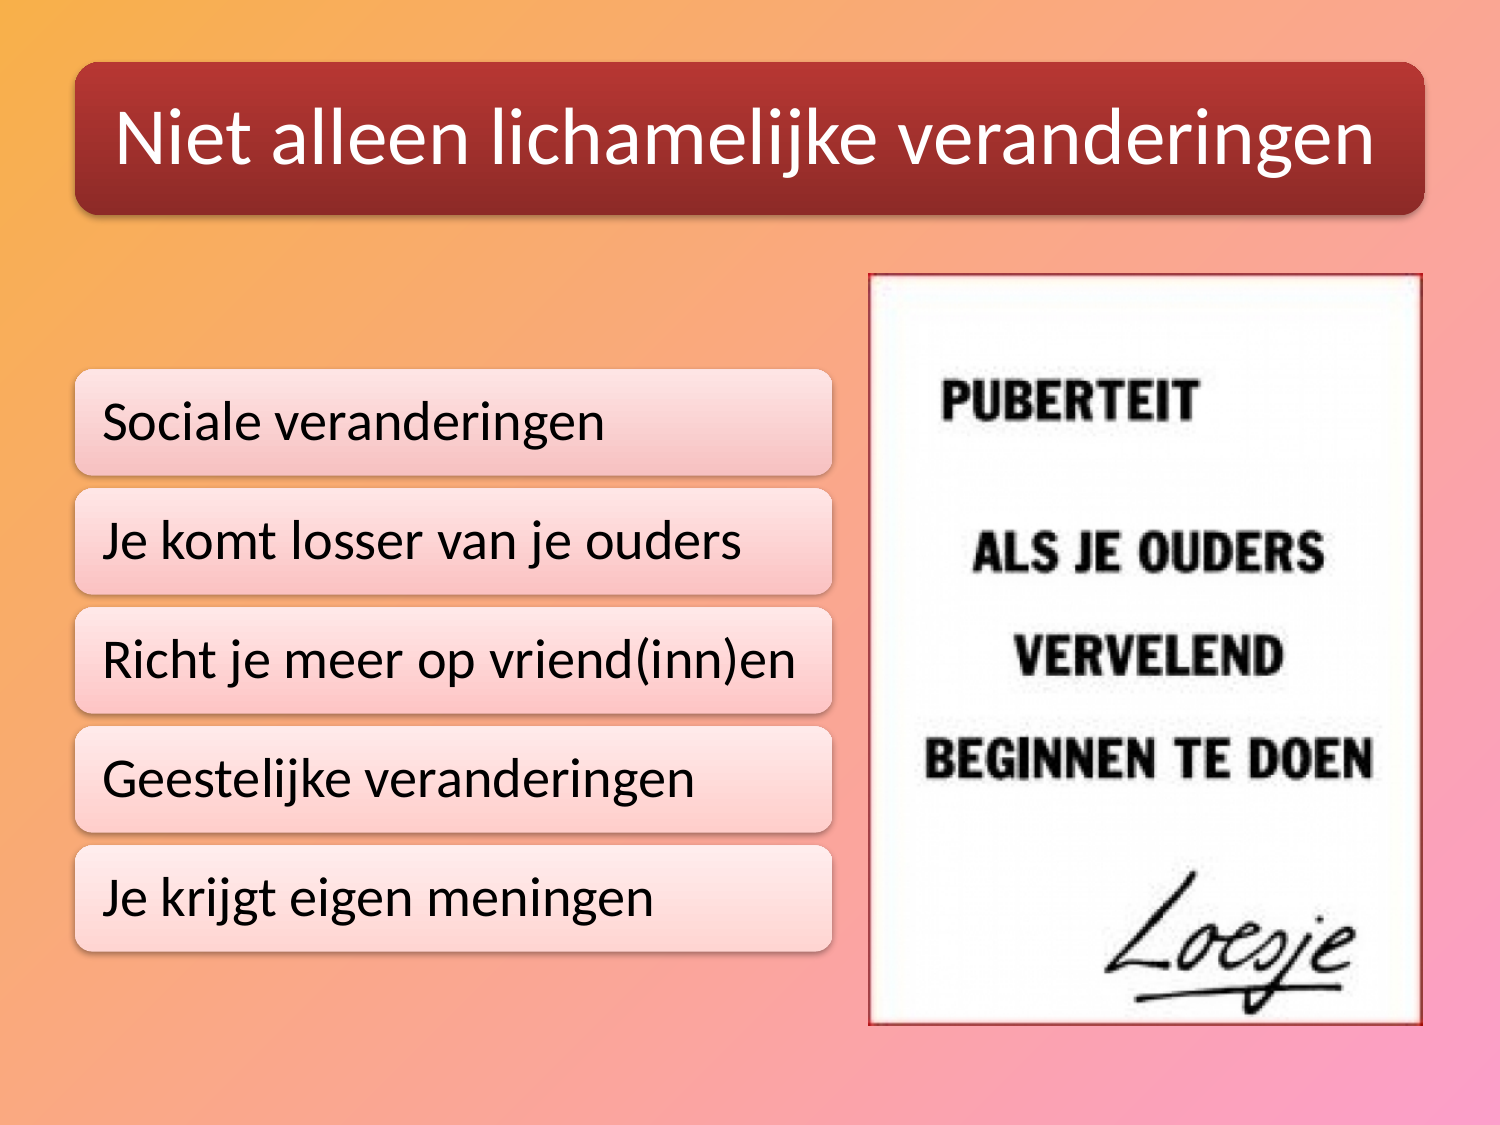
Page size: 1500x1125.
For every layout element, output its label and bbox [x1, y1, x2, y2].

picture [867, 273, 1423, 1027]
text_box [74, 44, 1426, 233]
list [74, 262, 833, 1059]
